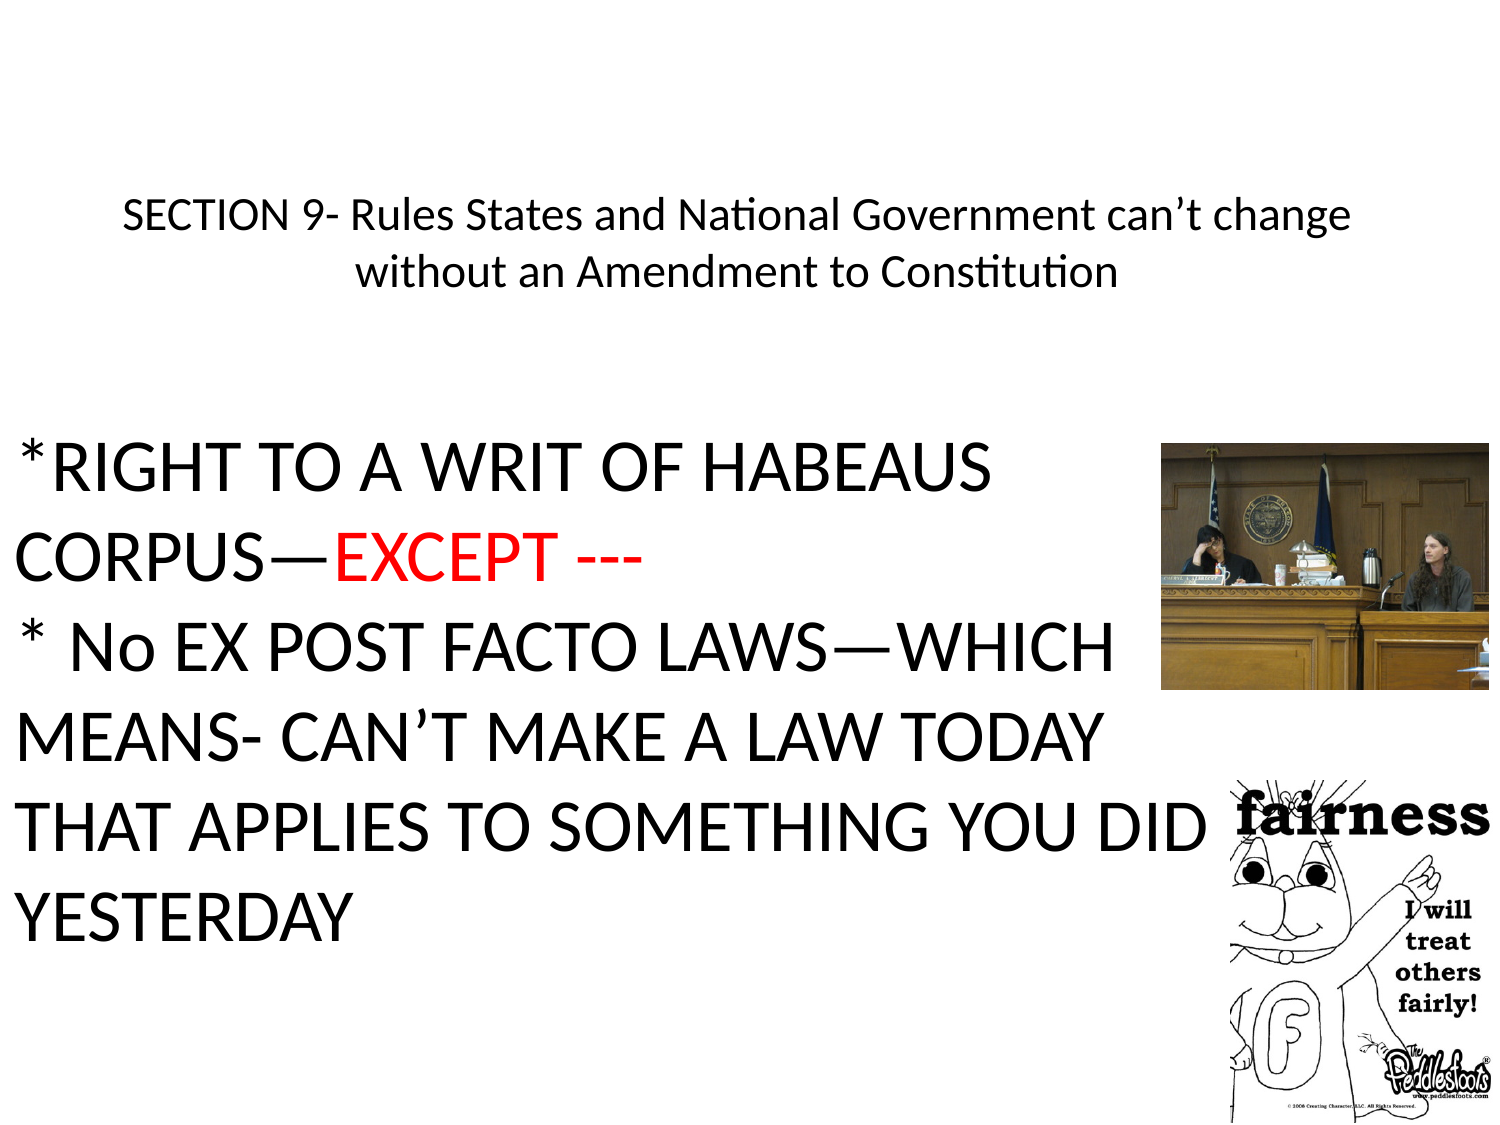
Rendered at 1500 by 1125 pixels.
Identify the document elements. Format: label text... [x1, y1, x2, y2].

text_box *RIGHT TO A WRIT OF HABEAUS CORPUS—EXCEPT --- * No EX POST FACTO LAWS—WHICH MEANS- CAN’T MAKE A LAW TODAY THAT APPLIES TO SOMETHING YOU DID YESTERDAY [0, 409, 1250, 964]
title SECTION 9- Rules States and National Government can’t change without an Amendment to Constitution [62, 174, 1413, 363]
picture [1160, 443, 1489, 690]
picture [1229, 779, 1495, 1123]
